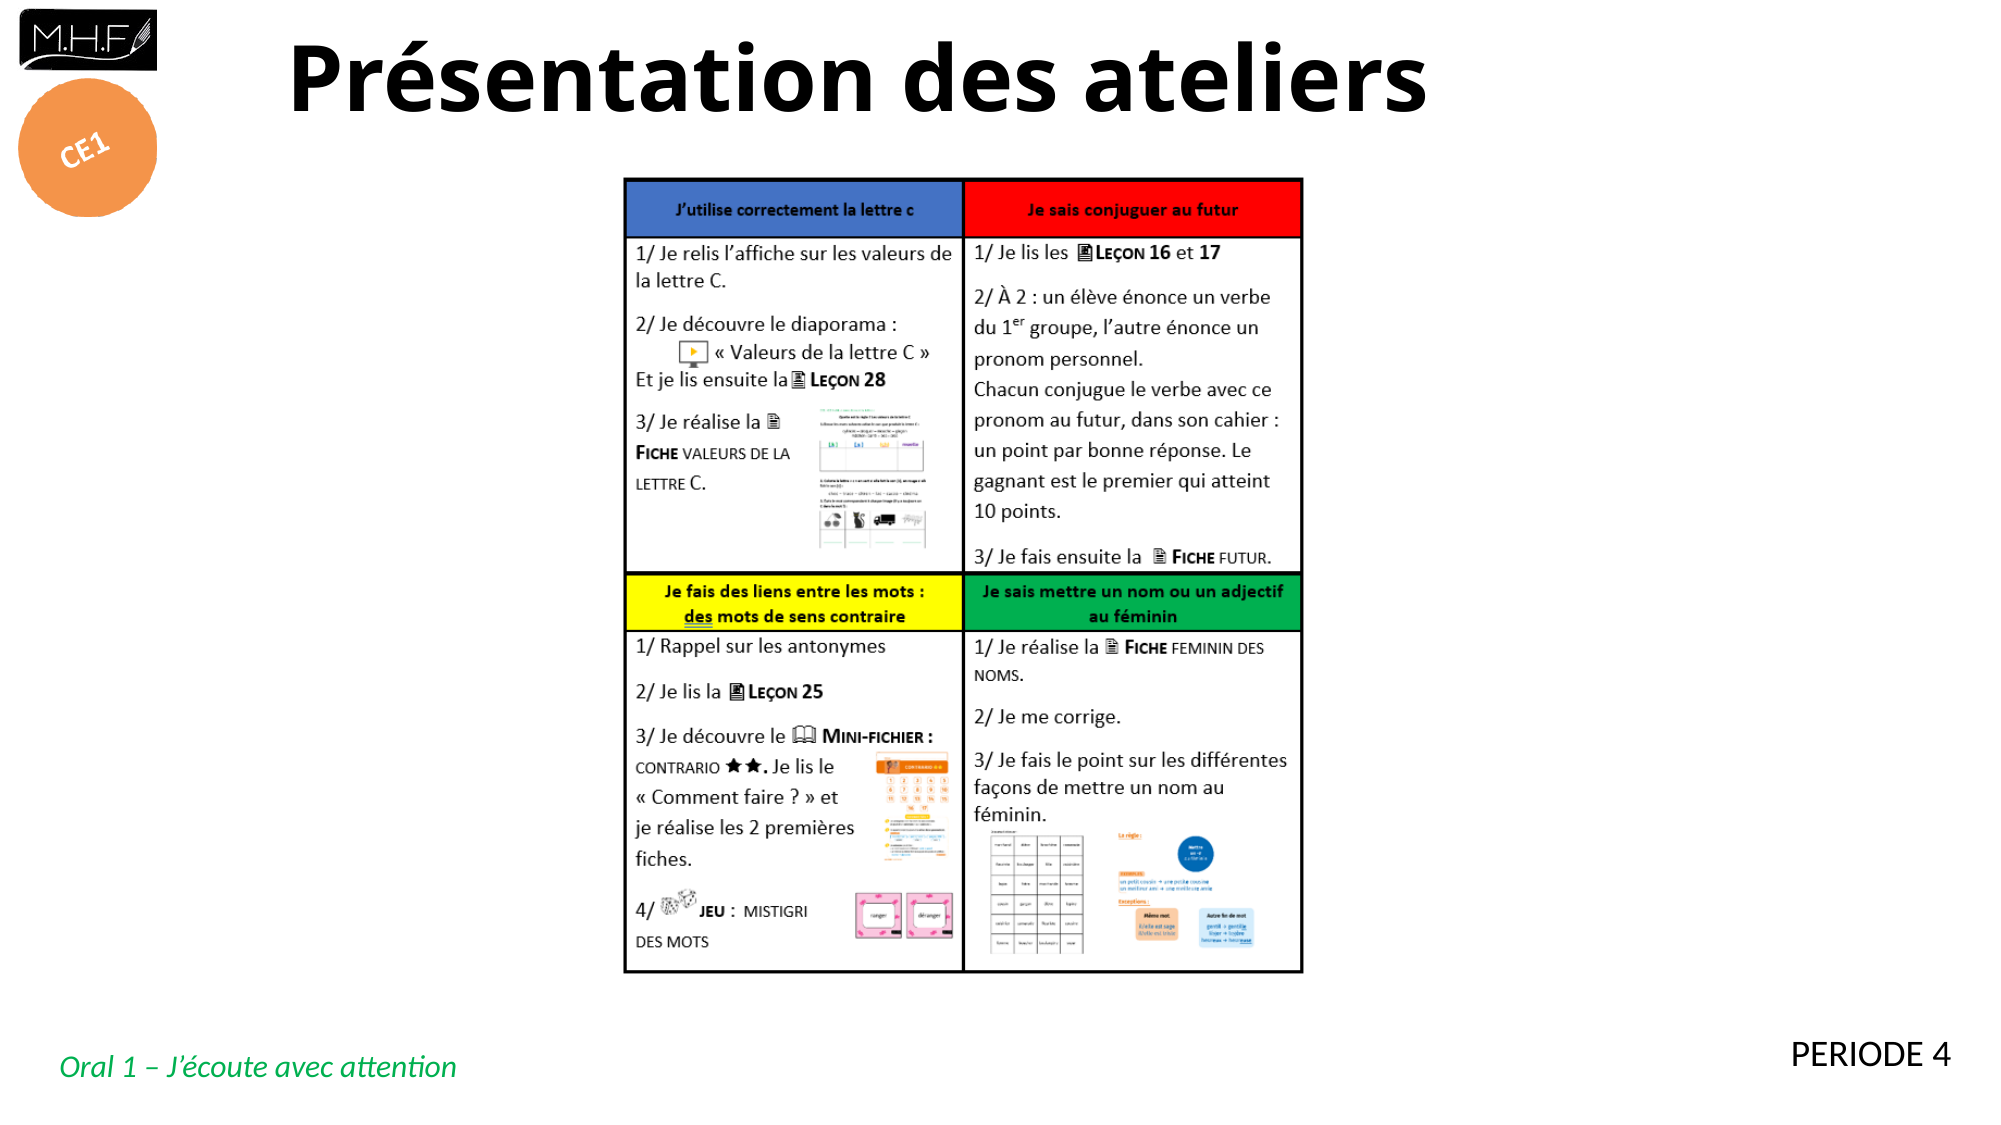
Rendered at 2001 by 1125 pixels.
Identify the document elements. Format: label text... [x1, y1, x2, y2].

text_box Oral 1 – J’écoute avec attention [44, 1038, 1346, 1092]
picture [617, 170, 1310, 980]
text_box PERIODE 4 [1362, 1021, 1967, 1082]
picture [16, 7, 157, 74]
picture [18, 78, 157, 218]
title Présentation des ateliers [271, 7, 1818, 156]
